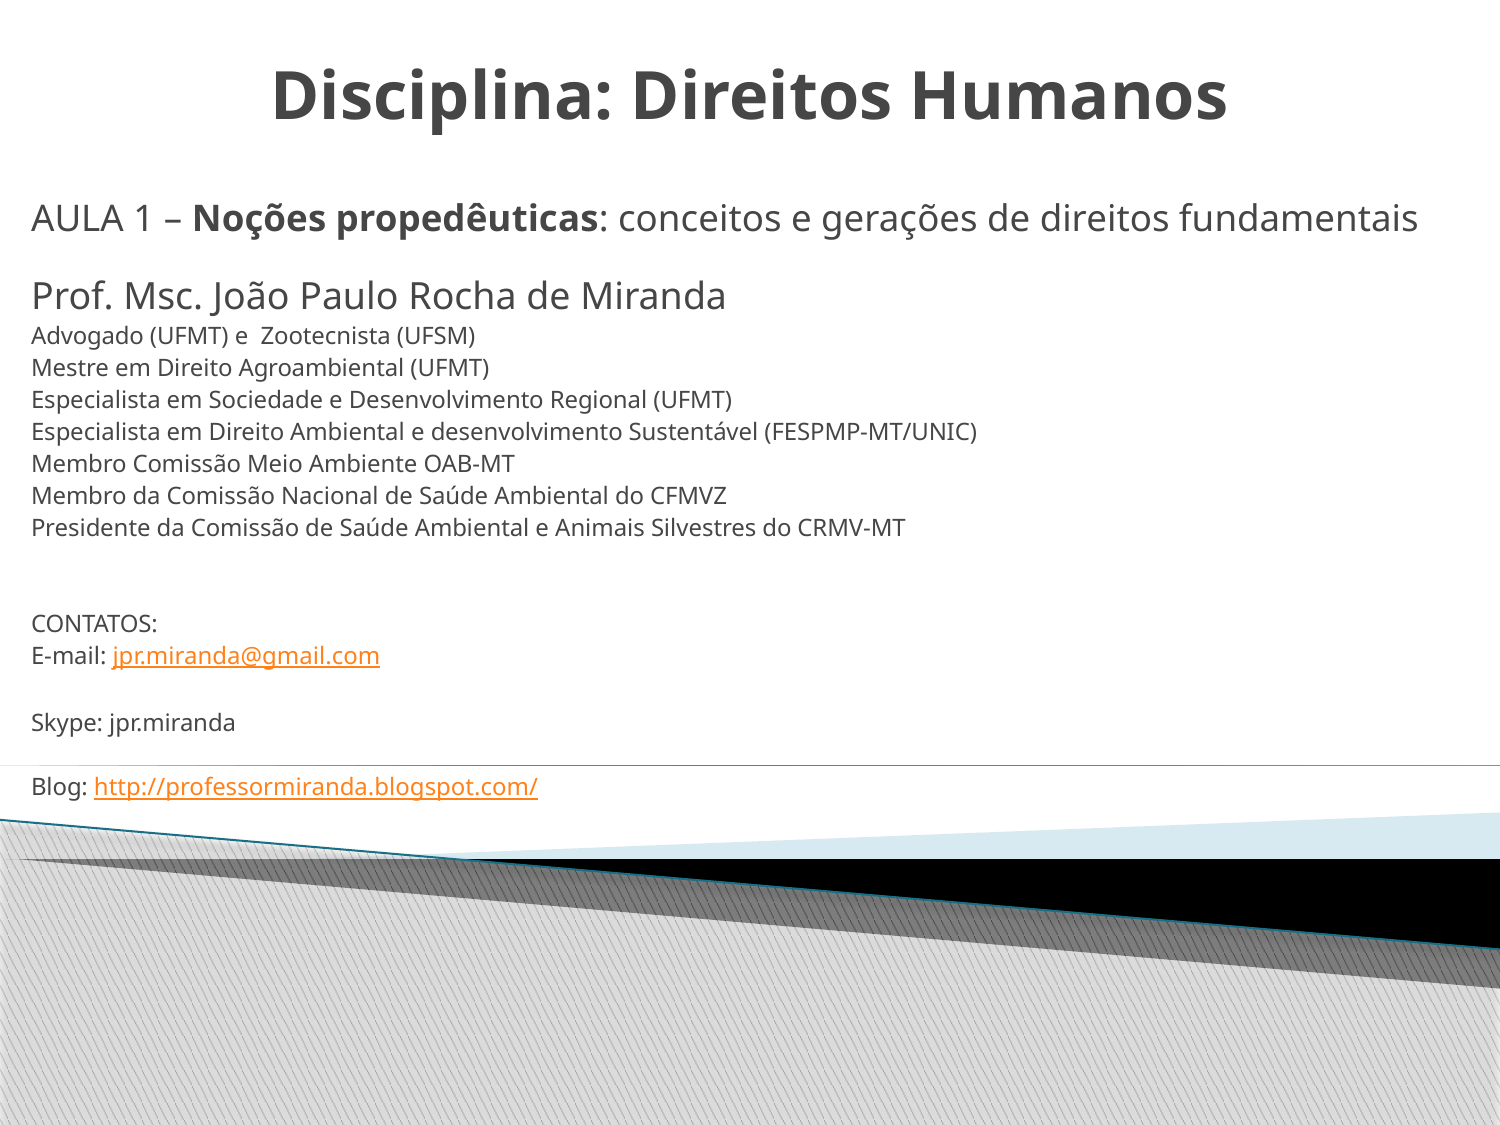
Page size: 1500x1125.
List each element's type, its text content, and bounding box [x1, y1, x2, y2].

picture [118, 868, 1500, 989]
title Disciplina: Direitos Humanos [0, 35, 1500, 141]
subtitle AULA 1 – Noções propedêuticas: conceitos e gerações de direitos fundamentais Prof. Msc. João Paulo Rocha de Miranda Advogado (UFMT) e Zootecnista (UFSM) Mestre em Direito Agroambiental (UFMT) Especialista em Sociedade e Desenvolvimento Regional (UFMT) Especialista em Direito Ambiental e desenvolvimento Sustentável (FESPMP-MT/UNIC) Membro Comissão Meio Ambiente OAB-MT Membro da Comissão Nacional de Saúde Ambiental do CFMVZ Presidente da Comissão de Saúde Ambiental e Animais Silvestres do CRMV-MT CONTATOS: E-mail: jpr.miranda@gmail.com Skype: jpr.miranda Blog: http://professormiranda.blogspot.com/ [23, 187, 1454, 868]
